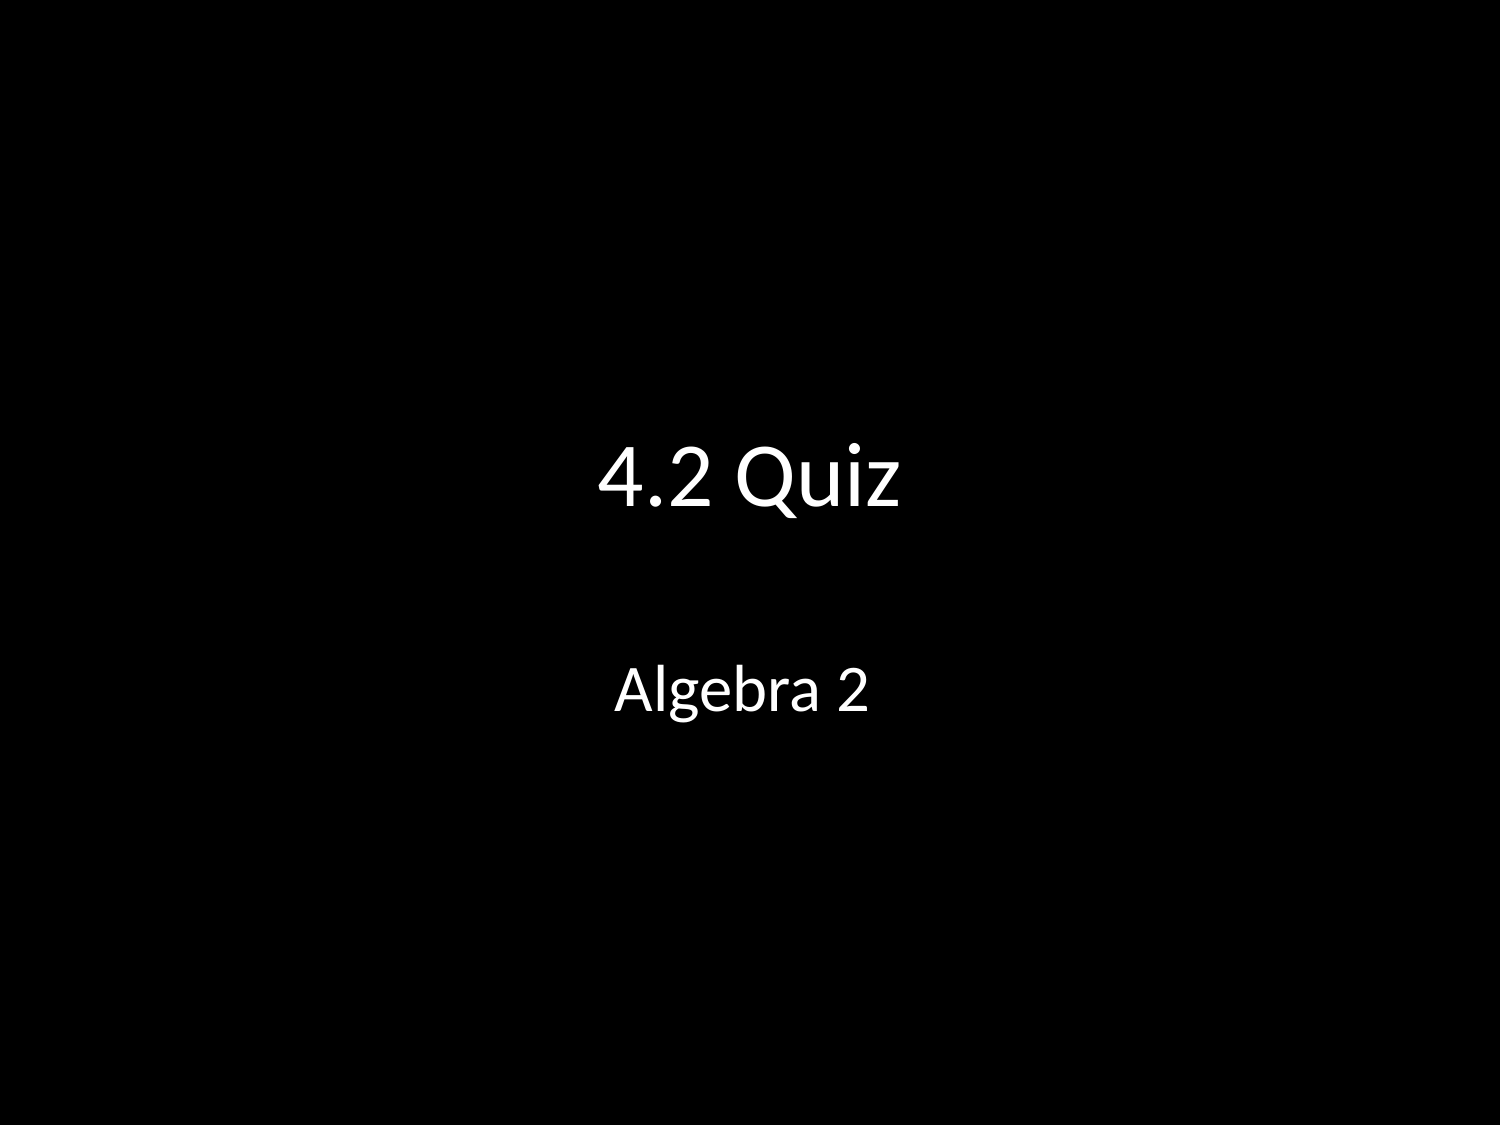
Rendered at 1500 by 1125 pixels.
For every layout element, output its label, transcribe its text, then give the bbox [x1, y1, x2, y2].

title 4.2 Quiz [112, 349, 1388, 591]
subtitle Algebra 2 [225, 637, 1275, 925]
